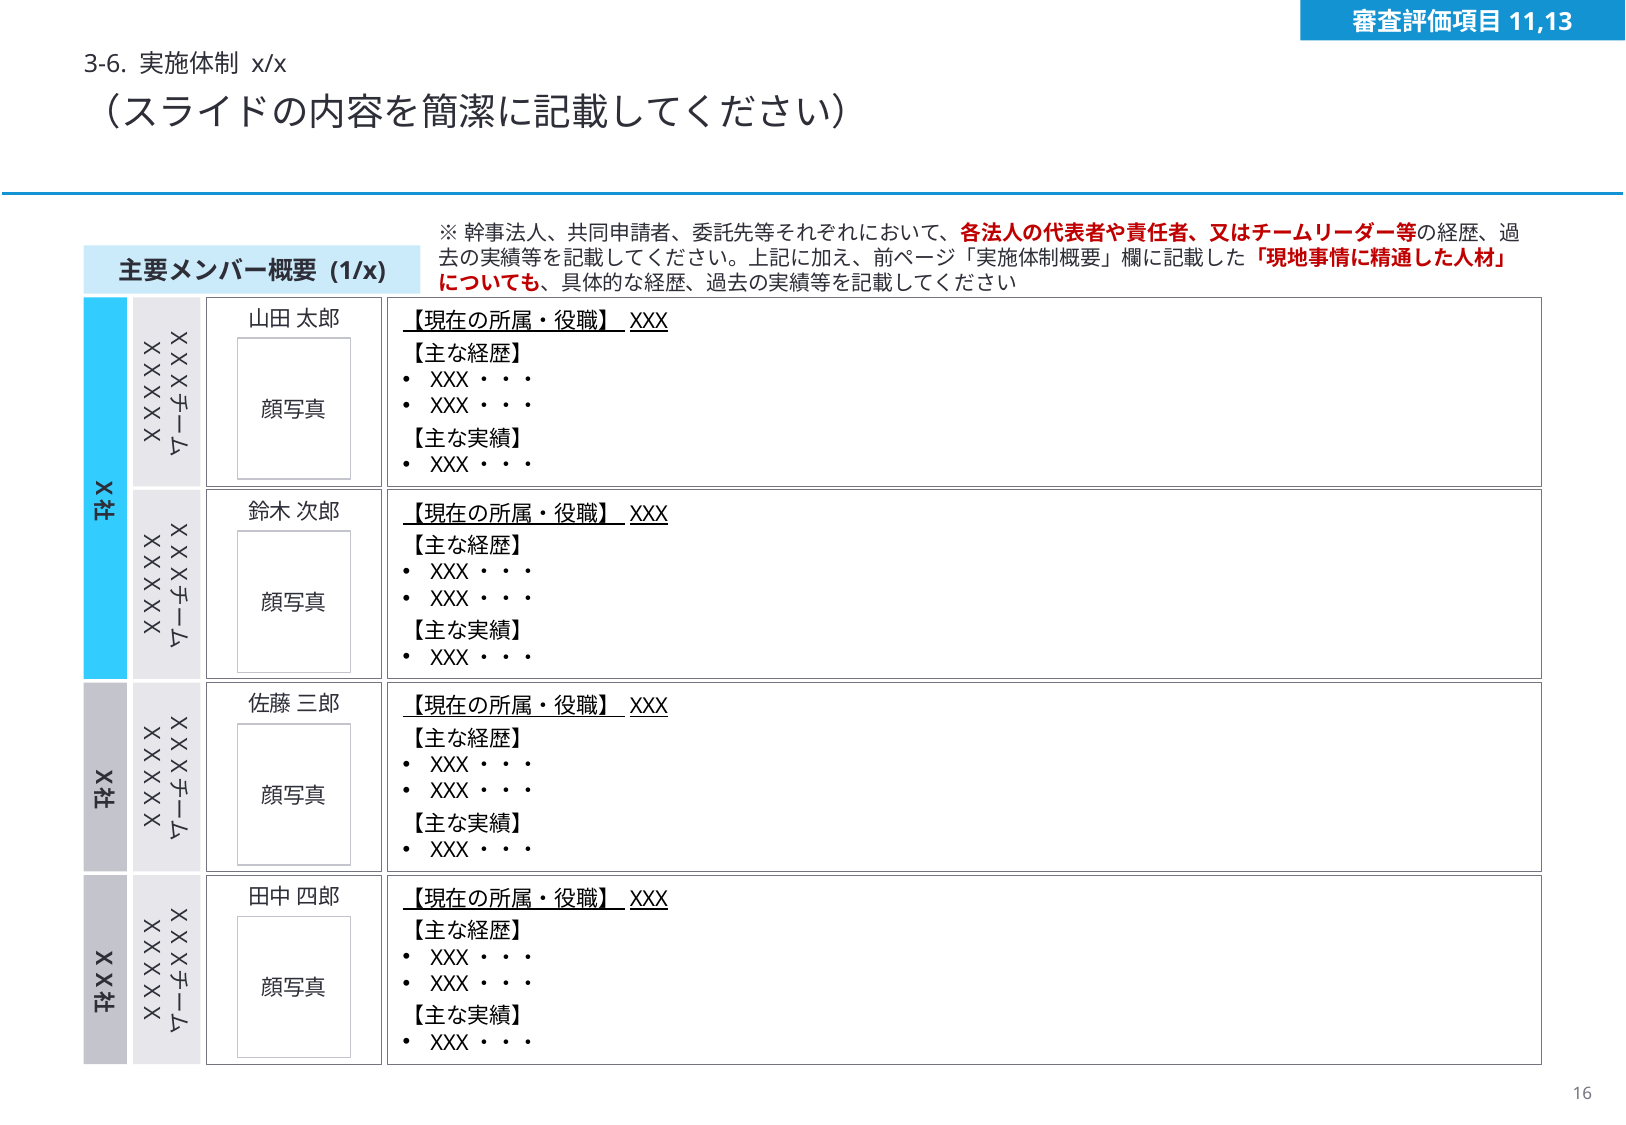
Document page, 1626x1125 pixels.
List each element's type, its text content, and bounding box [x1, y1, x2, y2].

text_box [132, 489, 1542, 680]
text_box 審査評価項目11,13 [1299, 0, 1625, 41]
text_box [132, 682, 1542, 872]
text_box Ｘ社 [83, 297, 128, 680]
text_box ※幹事法人、共同申請者、委託先等それぞれにおいて、各法人の代表者や責任者、又はチームリーダー等の経歴、過去の実績等を記載してください。上記に加え、前ページ「実施体制概要」欄に記載した「現地事情に精通した人材」についても、具体的な経歴、過去の実績等を記載してください [369, 216, 1542, 297]
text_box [132, 874, 1542, 1065]
text_box ＸＸ社 [83, 874, 128, 1065]
text_box 主要メンバー概要 (1/x) [83, 244, 421, 295]
list （スライドの内容を簡潔に記載してください） [84, 83, 1543, 183]
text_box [132, 297, 1542, 487]
text_box Ｘ社 [83, 682, 128, 872]
list 3-6. 実施体制 x/x [84, 40, 1543, 82]
